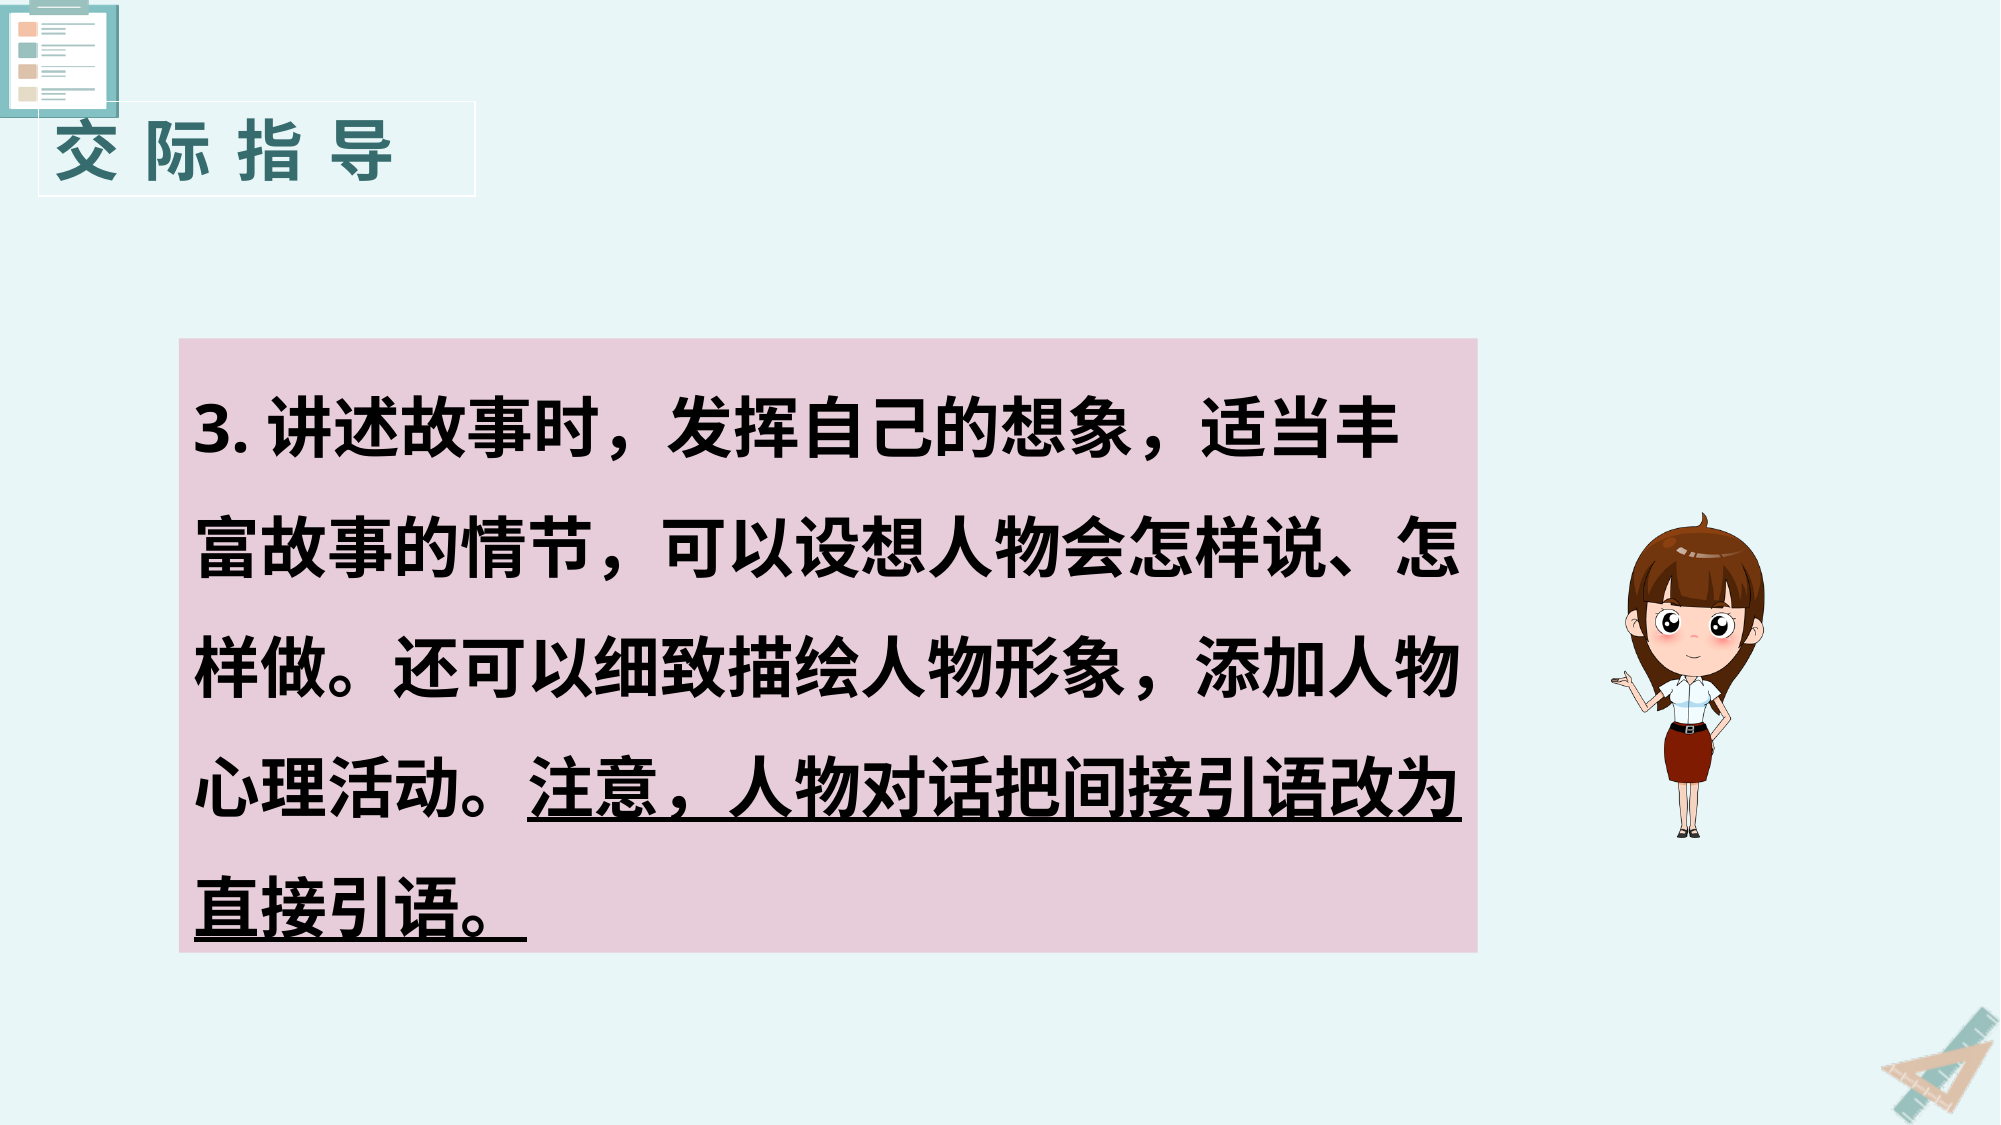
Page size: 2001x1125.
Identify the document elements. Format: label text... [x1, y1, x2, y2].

picture [0, 0, 119, 119]
picture [1522, 512, 1853, 843]
picture [1881, 1006, 2000, 1125]
text_box 交际指导 [38, 101, 475, 196]
text_box 3.讲述故事时，发挥自己的想象，适当丰富故事的情节，可以设想人物会怎样说、怎样做。还可以细致描绘人物形象，添加人物心理活动。注意，人物对话把间接引语改为直接引语。 [178, 338, 1478, 953]
